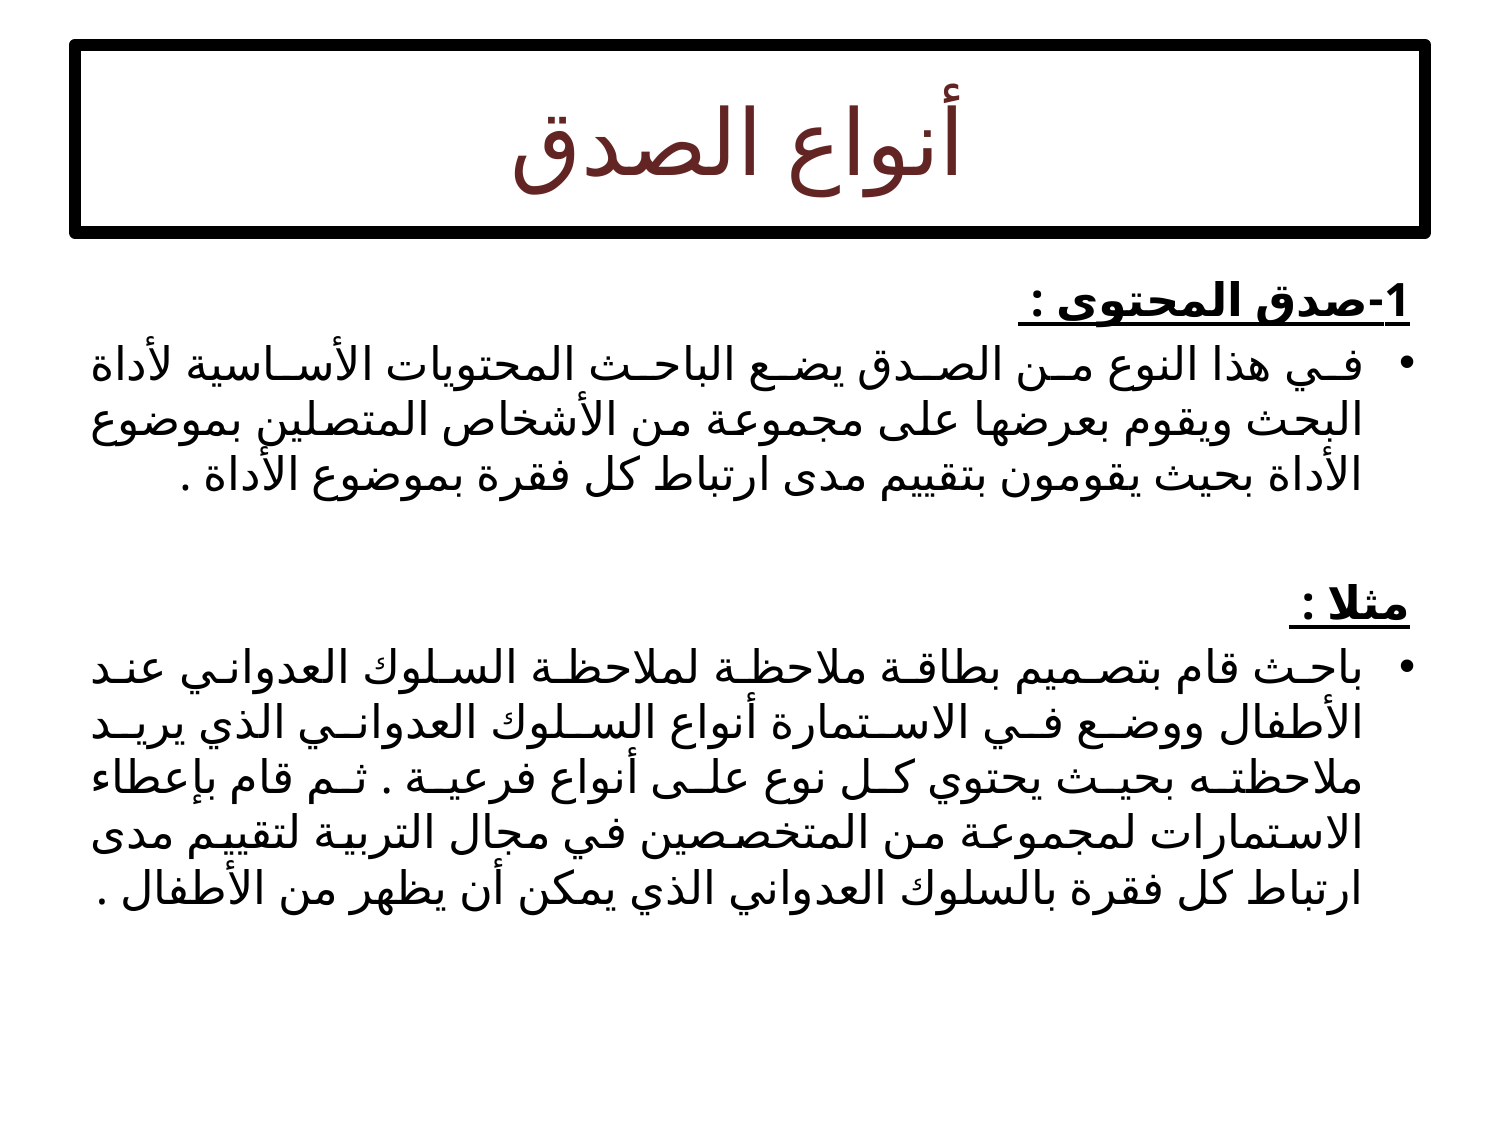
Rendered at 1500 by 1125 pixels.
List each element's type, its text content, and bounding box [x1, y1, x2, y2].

list 1-صدق المحتوى : في هذا النوع من الصدق يضع الباحث المحتويات الأساسية لأداة البحث ويقوم بعرضها على مجموعة من الأشخاص المتصلين بموضوع الأداة بحيث يقومون بتقييم مدى ارتباط كل فقرة بموضوع الأداة . مثلا : باحث قام بتصميم بطاقة ملاحظة لملاحظة السلوك العدواني عند الأطفال ووضع في الاستمارة أنواع السلوك العدواني الذي يريد ملاحظته بحيث يحتوي كل نوع على أنواع فرعية . ثم قام بإعطاء الاستمارات لمجموعة من المتخصصين في مجال التربية لتقييم مدى ارتباط كل فقرة بالسلوك العدواني الذي يمكن أن يظهر من الأطفال . [75, 262, 1425, 1005]
title أنواع الصدق [75, 45, 1425, 233]
